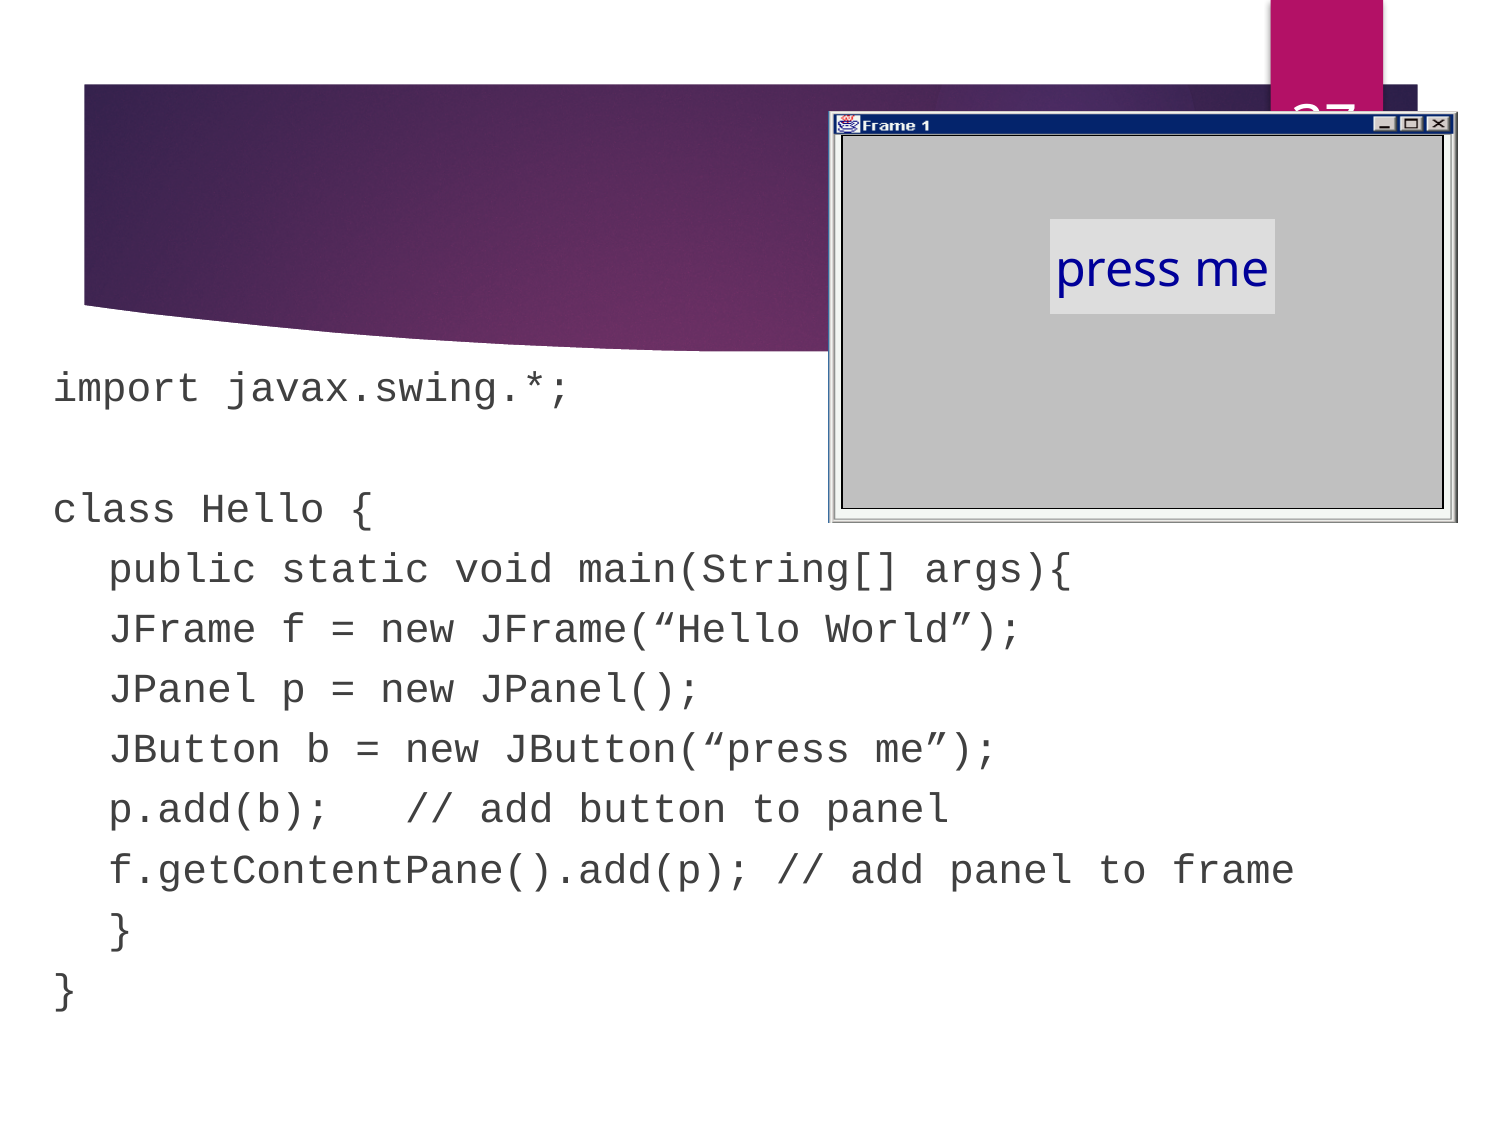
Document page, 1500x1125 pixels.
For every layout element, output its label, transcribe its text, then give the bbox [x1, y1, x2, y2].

slide_number 37 [1259, 48, 1390, 109]
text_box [827, 111, 1458, 523]
list import javax.swing.*; class Hello { public static void main(String[] args){ JFrame f = new JFrame(“Hello World”); JPanel p = new JPanel(); JButton b = new JButton(“press me”); p.add(b); // add button to panel f.getContentPane().add(p); // add panel to frame } } [37, 362, 1438, 1038]
